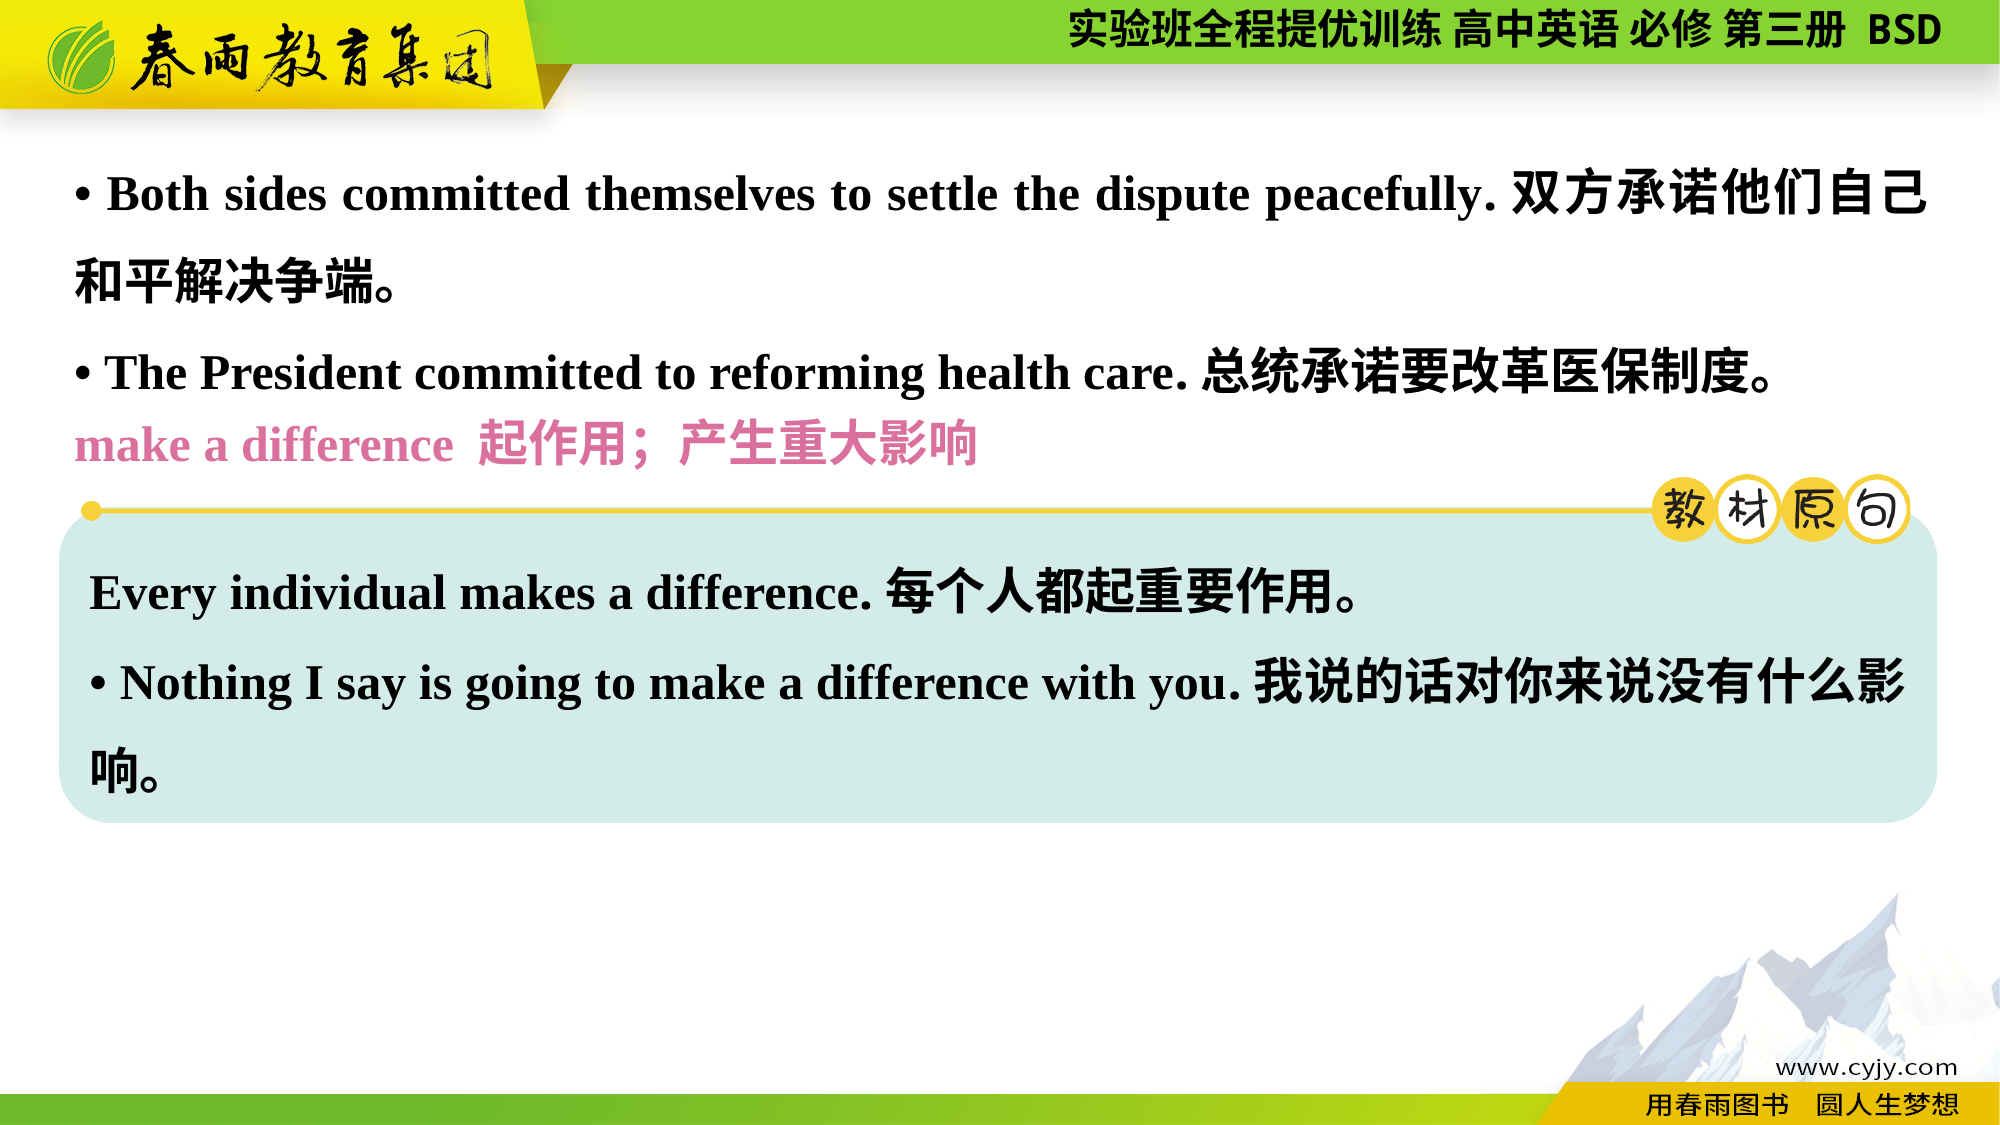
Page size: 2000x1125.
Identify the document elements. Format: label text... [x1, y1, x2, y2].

list • Both sides committed themselves to settle the dispute peacefully.双方承诺他们自己和平解决争端。 • The President committed to reforming health care.总统承诺要改革医保制度。 [59, 122, 1944, 373]
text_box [80, 474, 1911, 573]
text_box make a difference 起作用；产生重大影响 [59, 373, 1944, 479]
text_box Every individual makes a difference.每个人都起重要作用。 • Nothing I say is going to make a difference with you.我说的话对你来说没有什么影响。 [58, 519, 1938, 823]
picture [0, 0, 2000, 1125]
